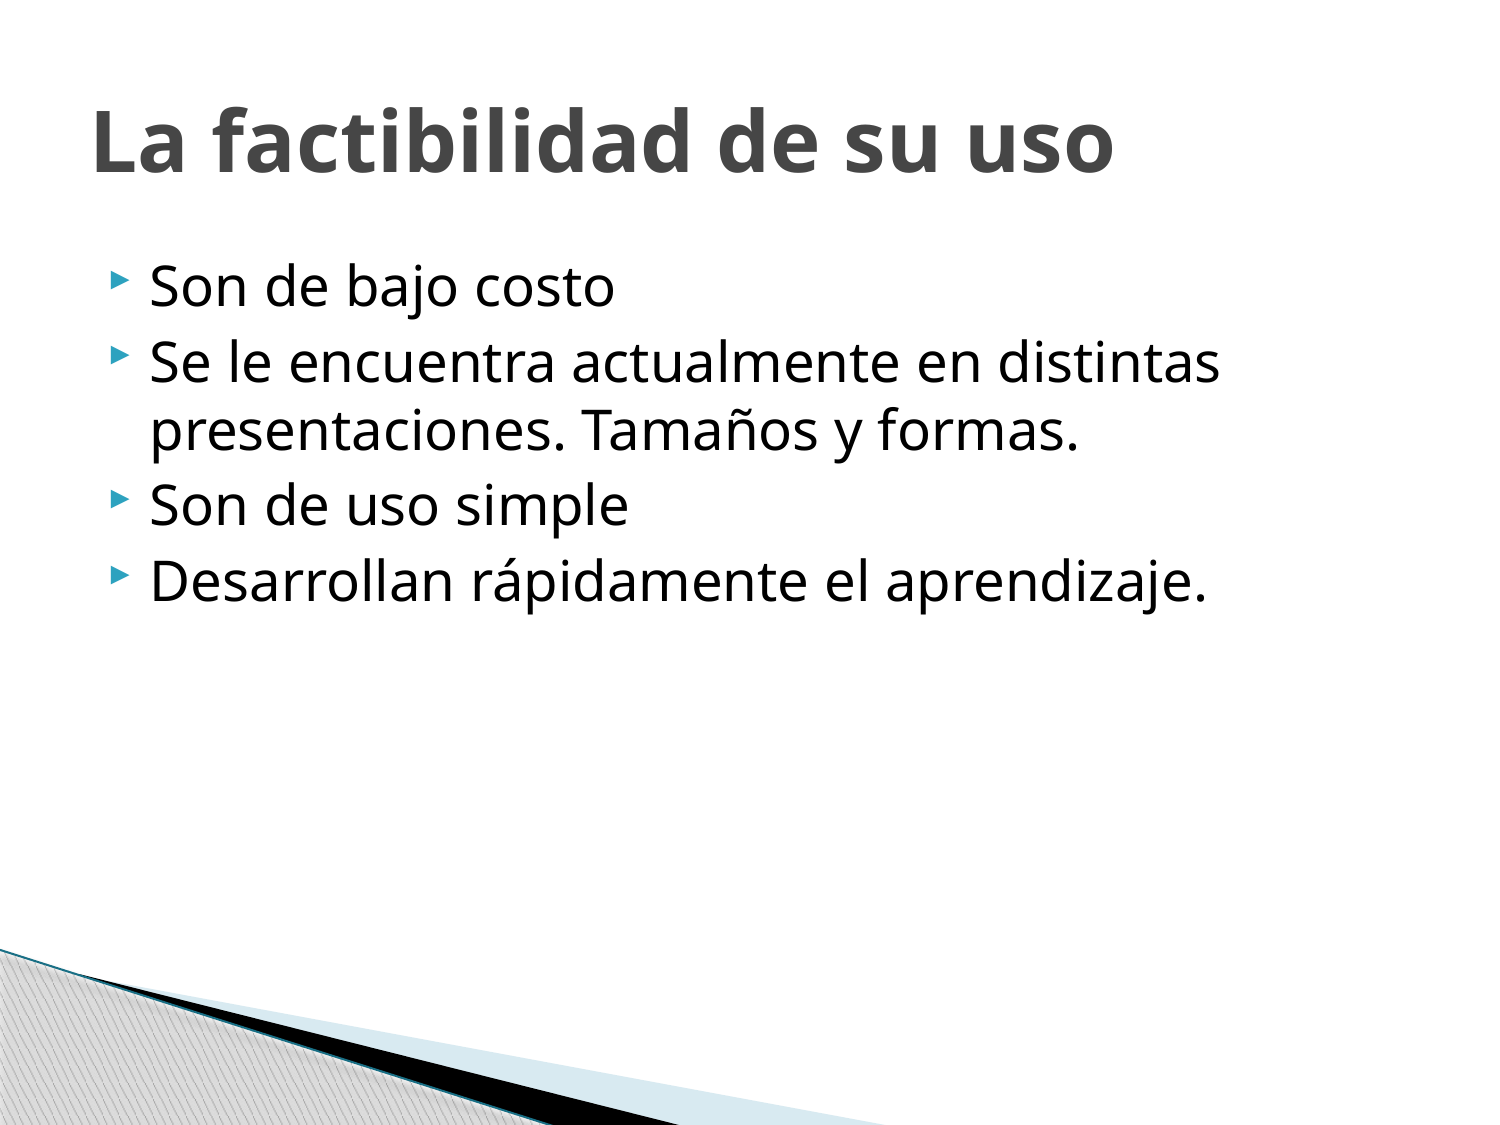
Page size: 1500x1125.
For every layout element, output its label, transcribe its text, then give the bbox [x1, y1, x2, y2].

title La factibilidad de su uso [75, 45, 1425, 233]
list Son de bajo costo Se le encuentra actualmente en distintas presentaciones. Tamaños y formas. Son de uso simple Desarrollan rápidamente el aprendizaje. [75, 243, 1425, 986]
